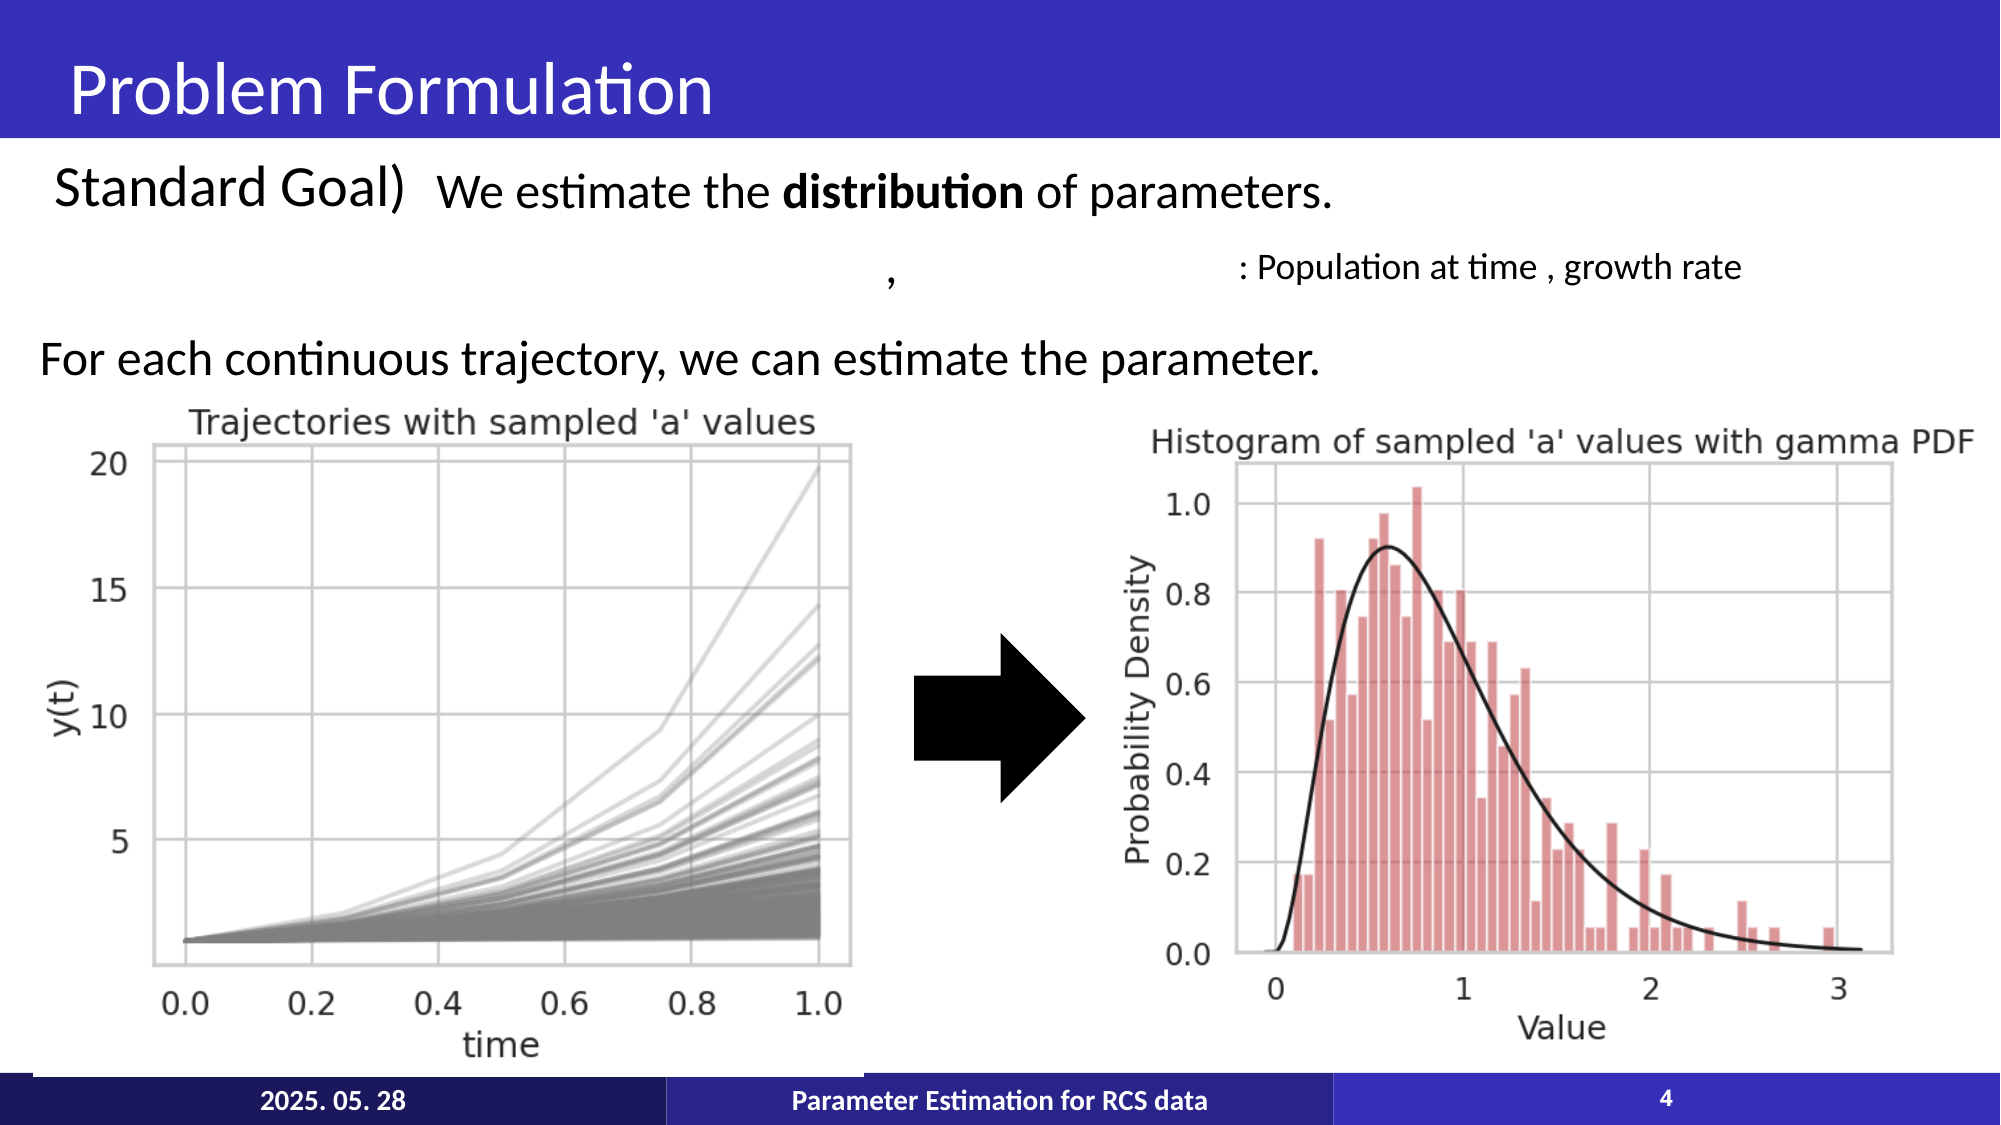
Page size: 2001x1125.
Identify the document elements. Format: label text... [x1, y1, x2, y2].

text_box For each continuous trajectory, we can estimate the parameter. [24, 317, 1542, 393]
picture [32, 394, 864, 1077]
picture [1112, 415, 1988, 1058]
text_box Problem Formulation [59, 34, 784, 136]
text_box Standard Goal) [40, 140, 1958, 226]
text_box We estimate the distribution of parameters. [421, 151, 1899, 227]
text_box [913, 630, 1088, 806]
